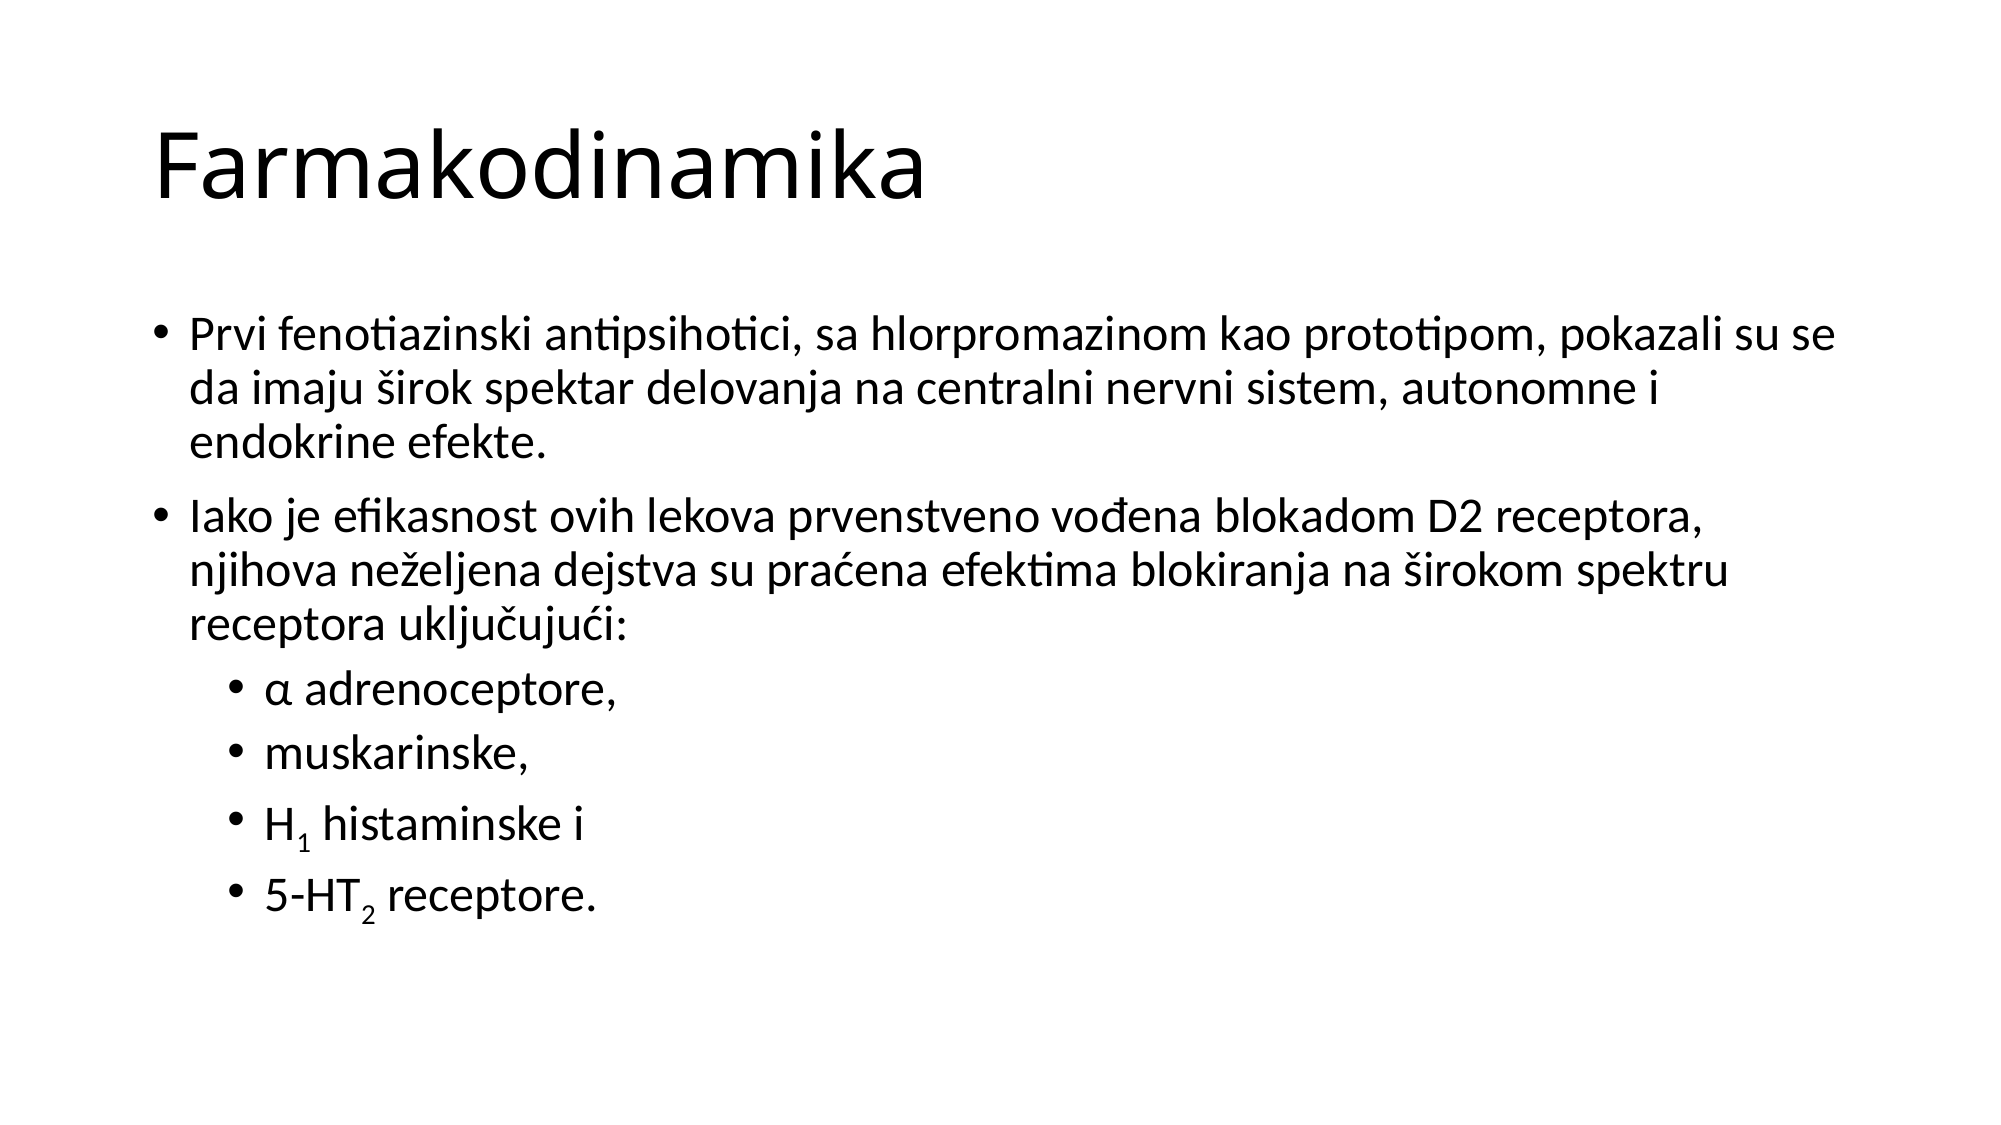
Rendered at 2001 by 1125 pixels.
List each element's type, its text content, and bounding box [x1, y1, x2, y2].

title Farmakodinamika [137, 59, 1863, 278]
list Prvi fenotiazinski antipsihotici, sa hlorpromazinom kao prototipom, pokazali su se da imaju širok spektar delovanja na centralni nervni sistem, autonomne i endokrine efekte. Iako je efikasnost ovih lekova prvenstveno vođena blokadom D2 receptora, njihova neželjena dejstva su praćena efektima blokiranja na širokom spektru receptora uključujući: α adrenoceptore, muskarinske, H1 histaminske i 5-HT2 receptore. [137, 299, 1863, 1014]
